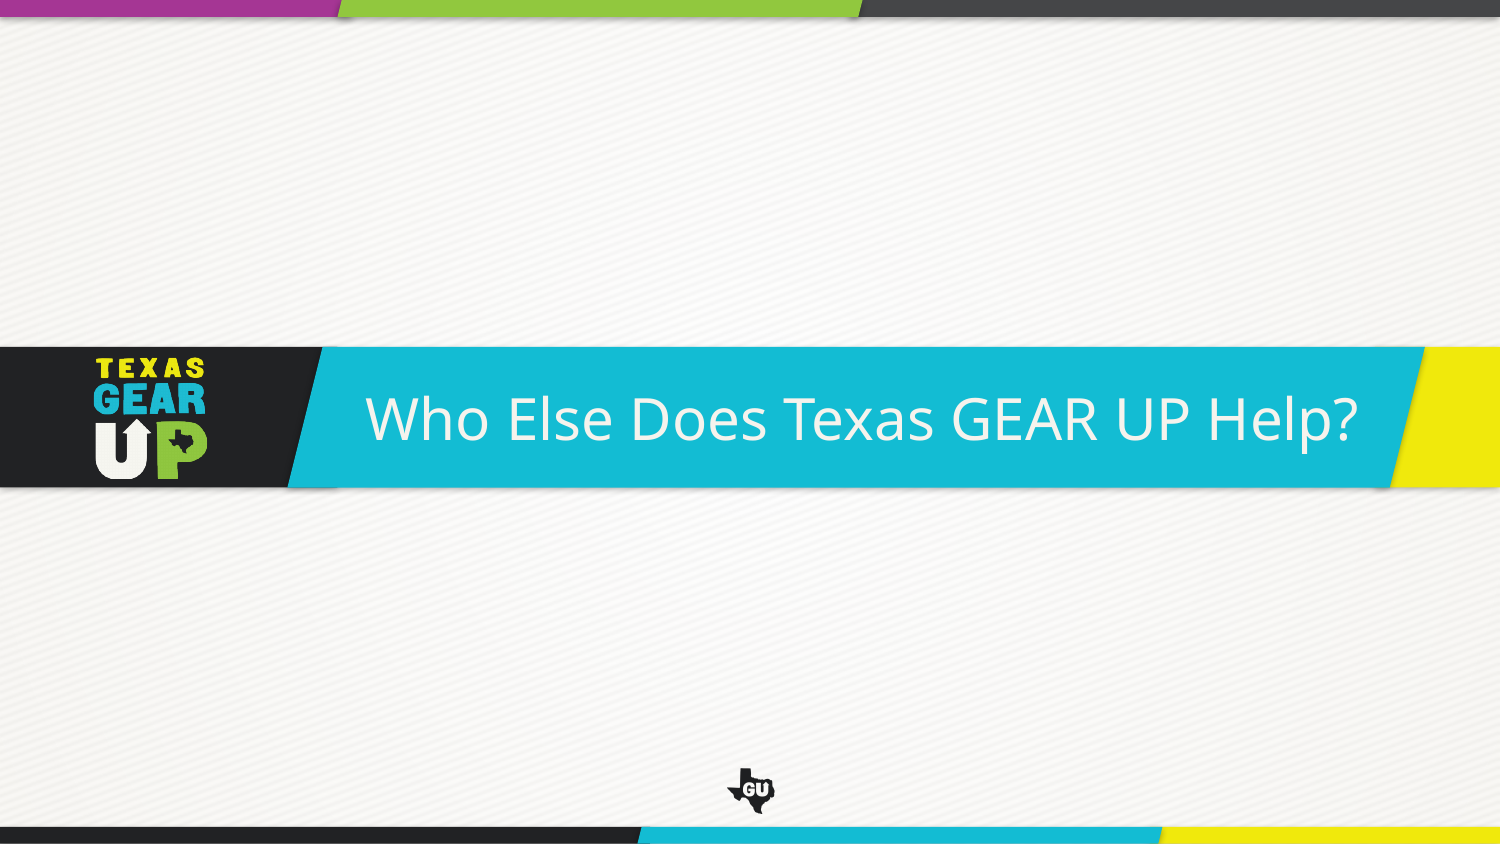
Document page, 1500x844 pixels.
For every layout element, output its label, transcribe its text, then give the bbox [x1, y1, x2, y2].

text_box Who Else Does Texas GEAR UP Help? [324, 346, 1400, 488]
